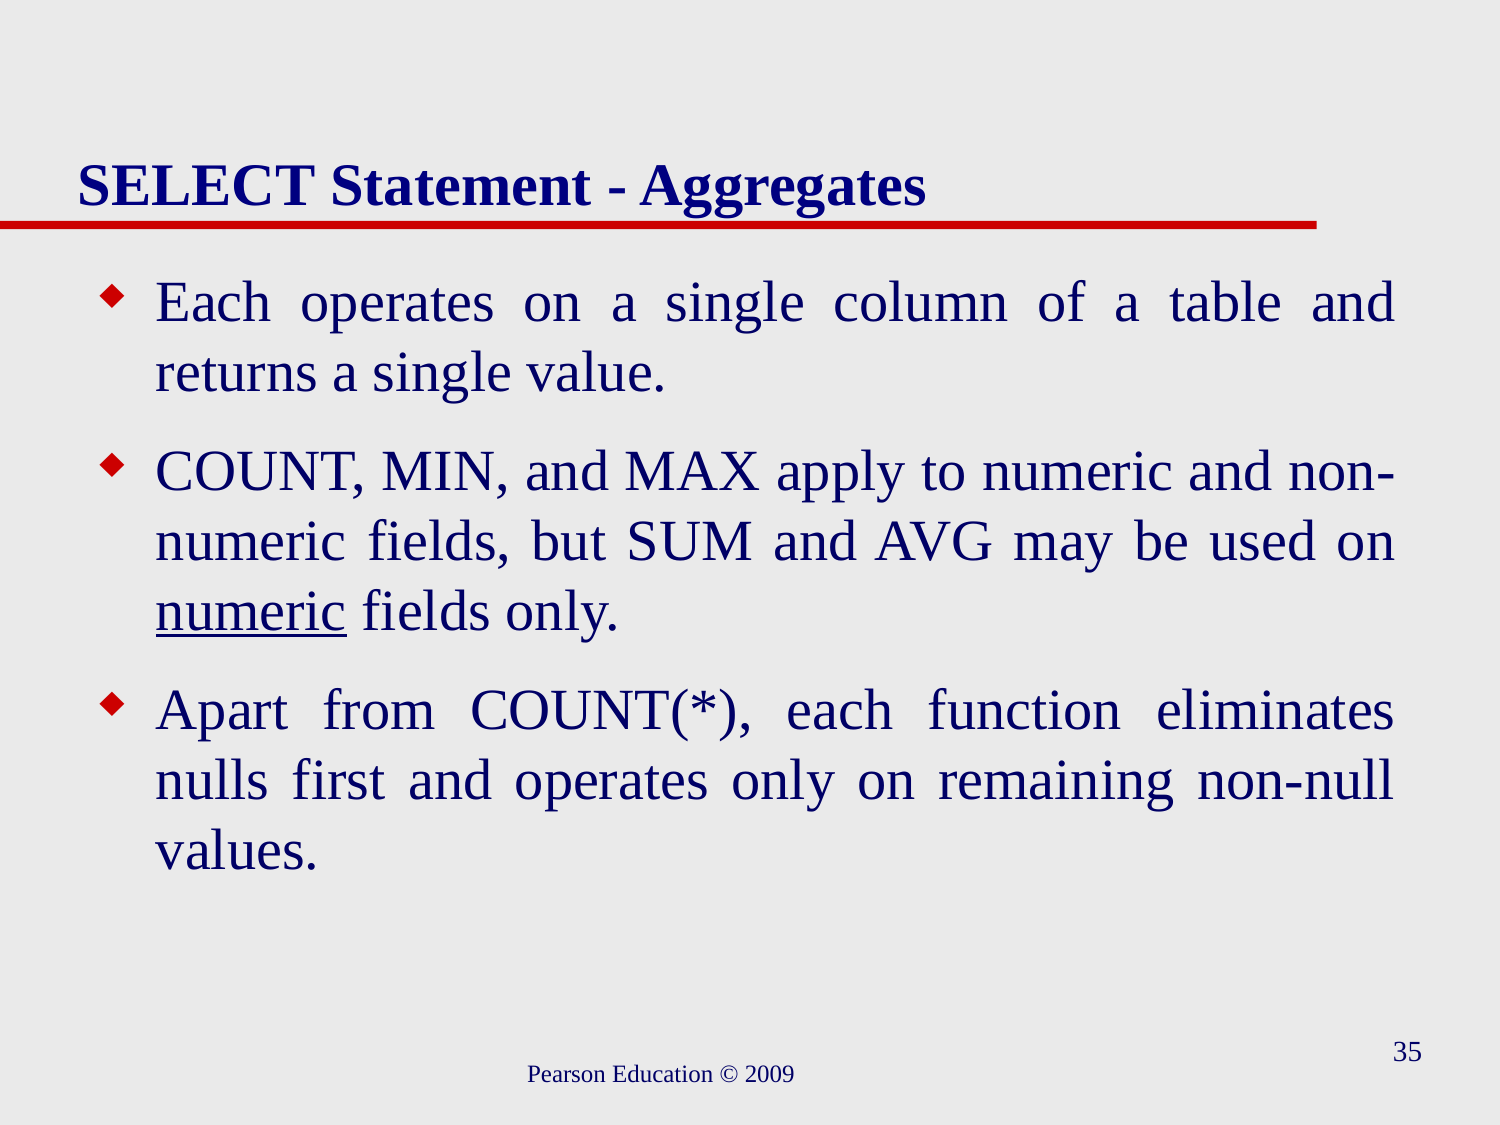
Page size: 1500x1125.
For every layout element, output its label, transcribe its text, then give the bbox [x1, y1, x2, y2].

slide_number 35 [1124, 1012, 1438, 1088]
text_box Pearson Education © 2009 [512, 1050, 1038, 1095]
list Each operates on a single column of a table and returns a single value. COUNT, MIN, and MAX apply to numeric and non-numeric fields, but SUM and AVG may be used on numeric fields only. Apart from COUNT(*), each function eliminates nulls first and operates only on remaining non-null values. [84, 255, 1412, 931]
title SELECT Statement - Aggregates [62, 43, 1338, 226]
